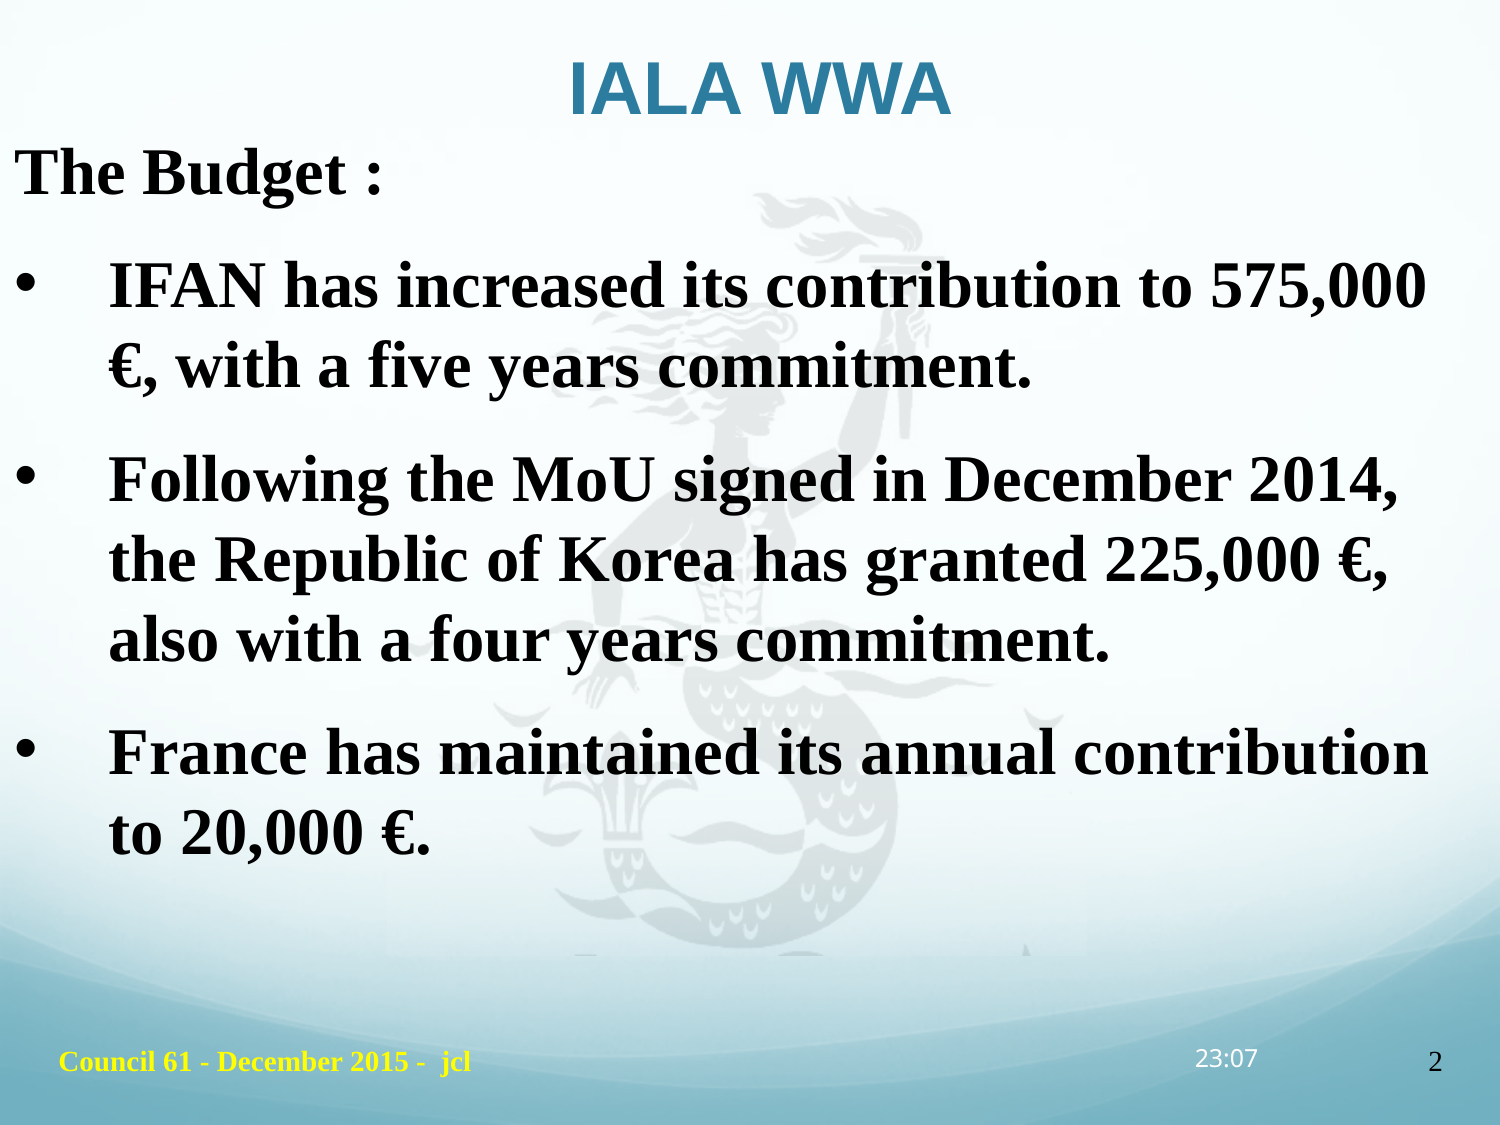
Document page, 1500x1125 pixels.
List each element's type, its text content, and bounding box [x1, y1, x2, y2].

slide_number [923, 1029, 1274, 1090]
slide_number 2 [1295, 1029, 1459, 1090]
text_box The Budget : IFAN has increased its contribution to 575,000 €, with a five years commitment. Following the MoU signed in December 2014, the Republic of Korea has granted 225,000 €, also with a four years commitment. France has maintained its annual contribution to 20,000 €. [0, 120, 1458, 1125]
title IALA WWA [43, 0, 1500, 138]
footer Council 61 - December 2015 - jcl [43, 1029, 838, 1090]
